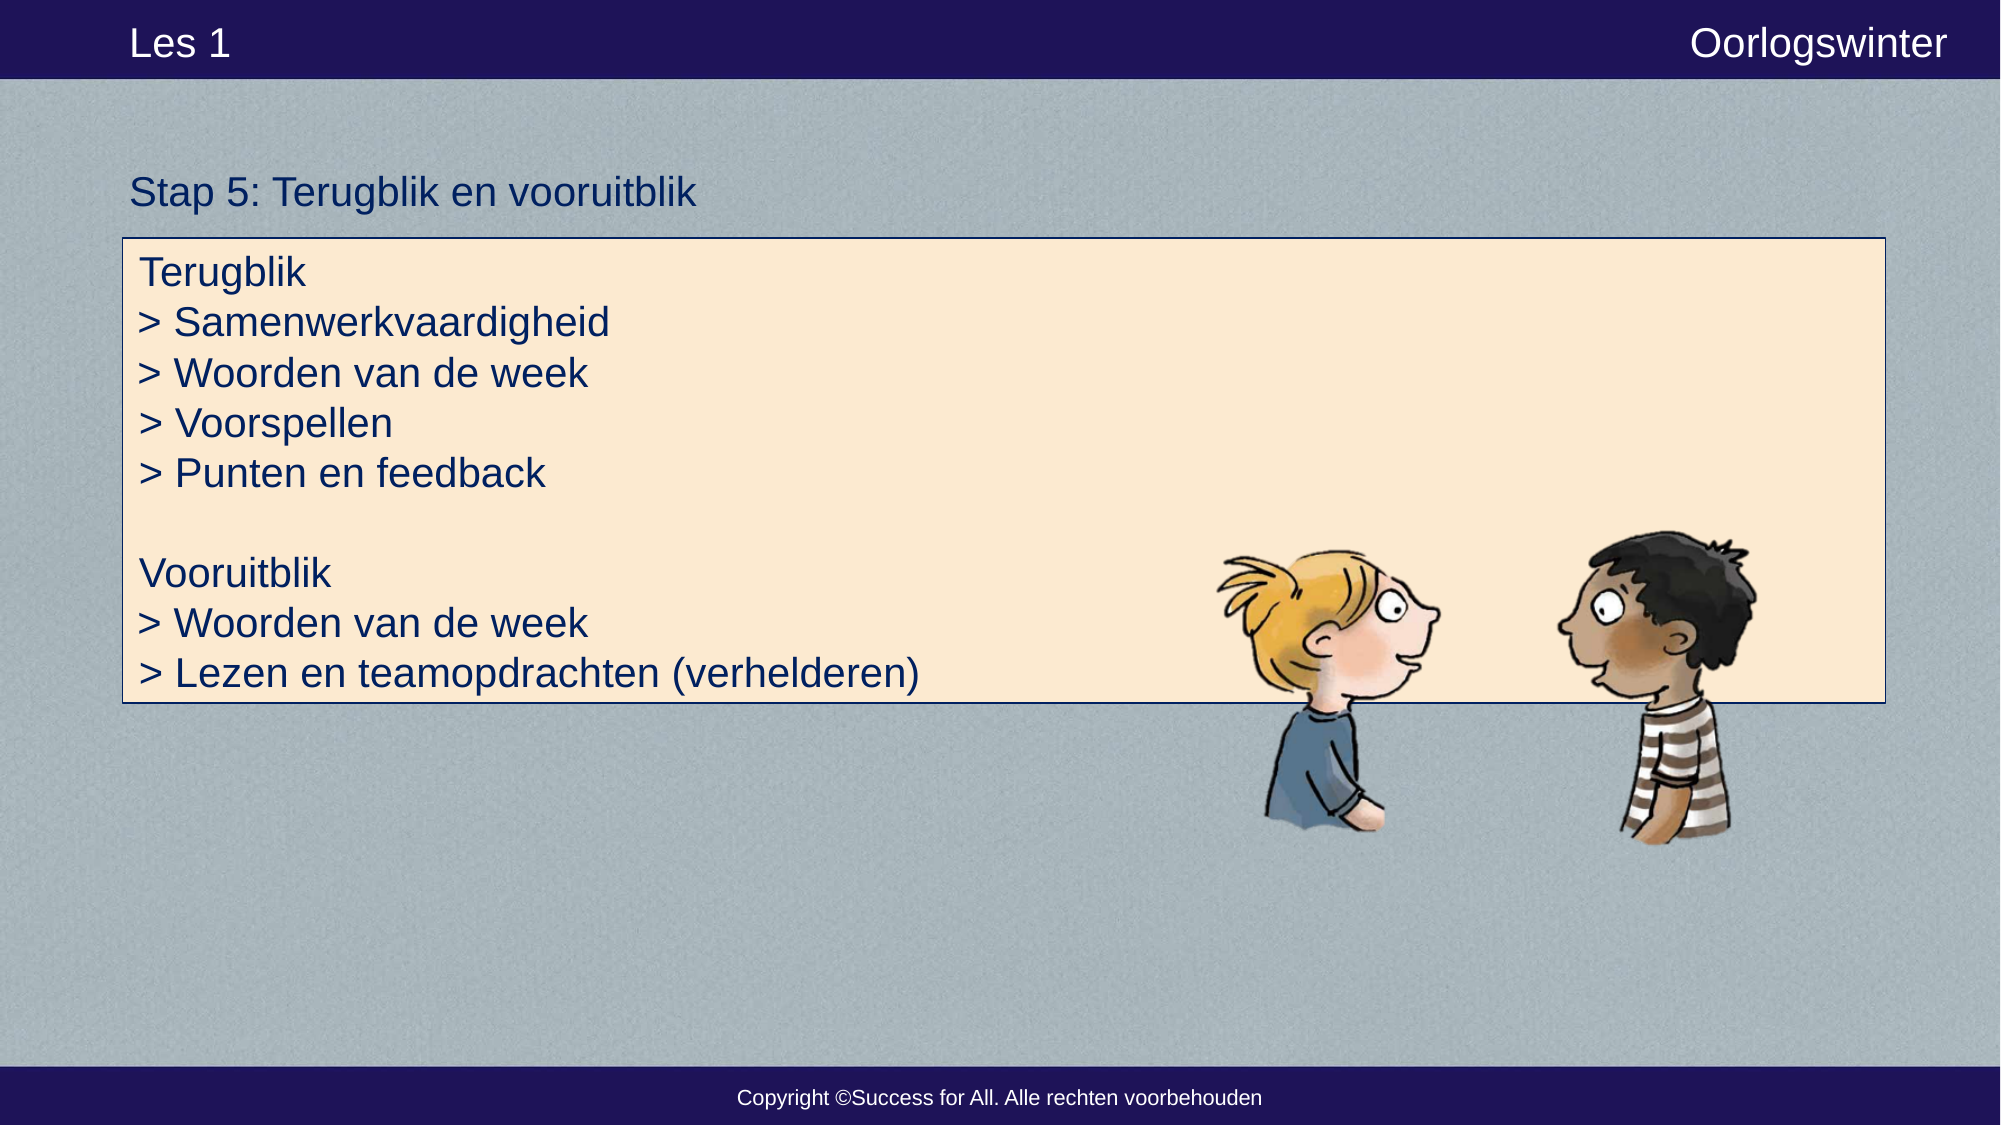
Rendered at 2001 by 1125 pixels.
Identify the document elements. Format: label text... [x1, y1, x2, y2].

text_box Terugblik > Samenwerkvaardigheid > Woorden van de week > Voorspellen > Punten en feedback Vooruitblik > Woorden van de week > Lezen en teamopdrachten (verhelderen) [122, 237, 1886, 703]
text_box Oorlogswinter [786, 8, 1963, 74]
picture [0, 0, 2001, 1125]
text_box Les 1 [114, 8, 354, 74]
text_box Stap 5: Terugblik en vooruitblik [114, 157, 907, 223]
text_box Copyright ©Success for All. Alle rechten voorbehouden [0, 1076, 2000, 1125]
